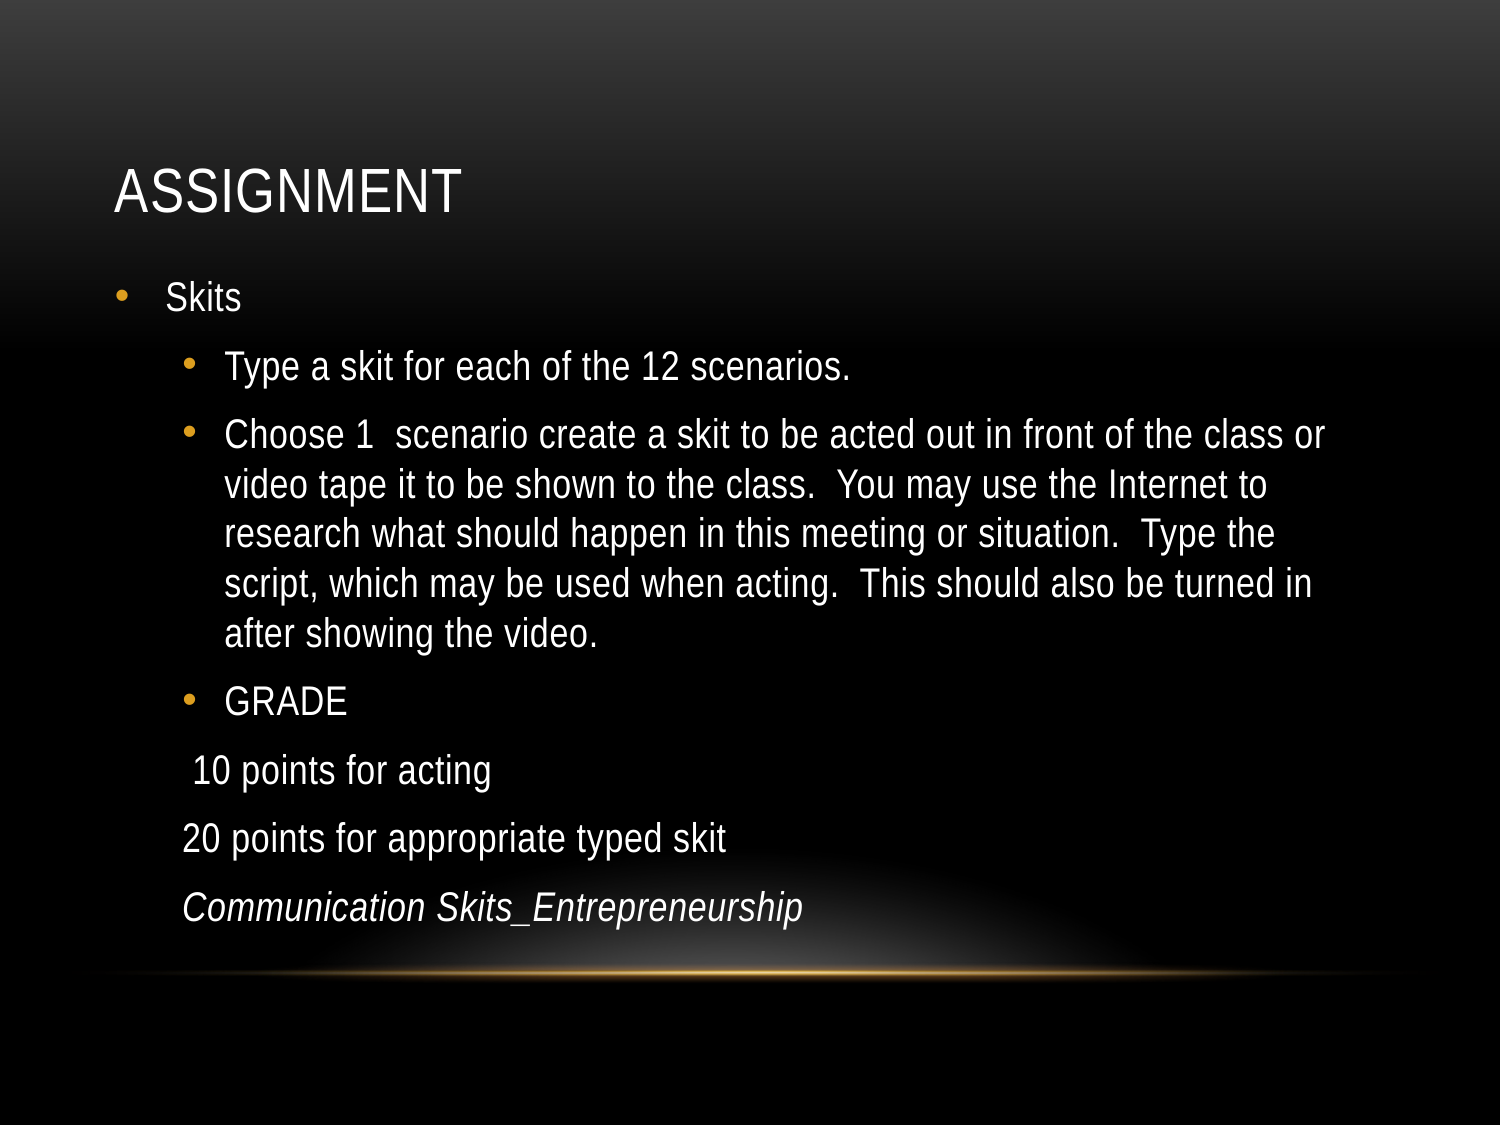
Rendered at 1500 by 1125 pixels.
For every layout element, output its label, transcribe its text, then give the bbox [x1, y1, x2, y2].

title Assignment [99, 45, 1400, 233]
picture [0, 0, 1500, 1125]
list Skits Type a skit for each of the 12 scenarios. Choose 1 scenario create a skit to be acted out in front of the class or video tape it to be shown to the class. You may use the Internet to research what should happen in this meeting or situation. Type the script, which may be used when acting. This should also be turned in after showing the video. GRADE 10 points for acting 20 points for appropriate typed skit Communication Skits_Entrepreneurship [99, 262, 1400, 938]
